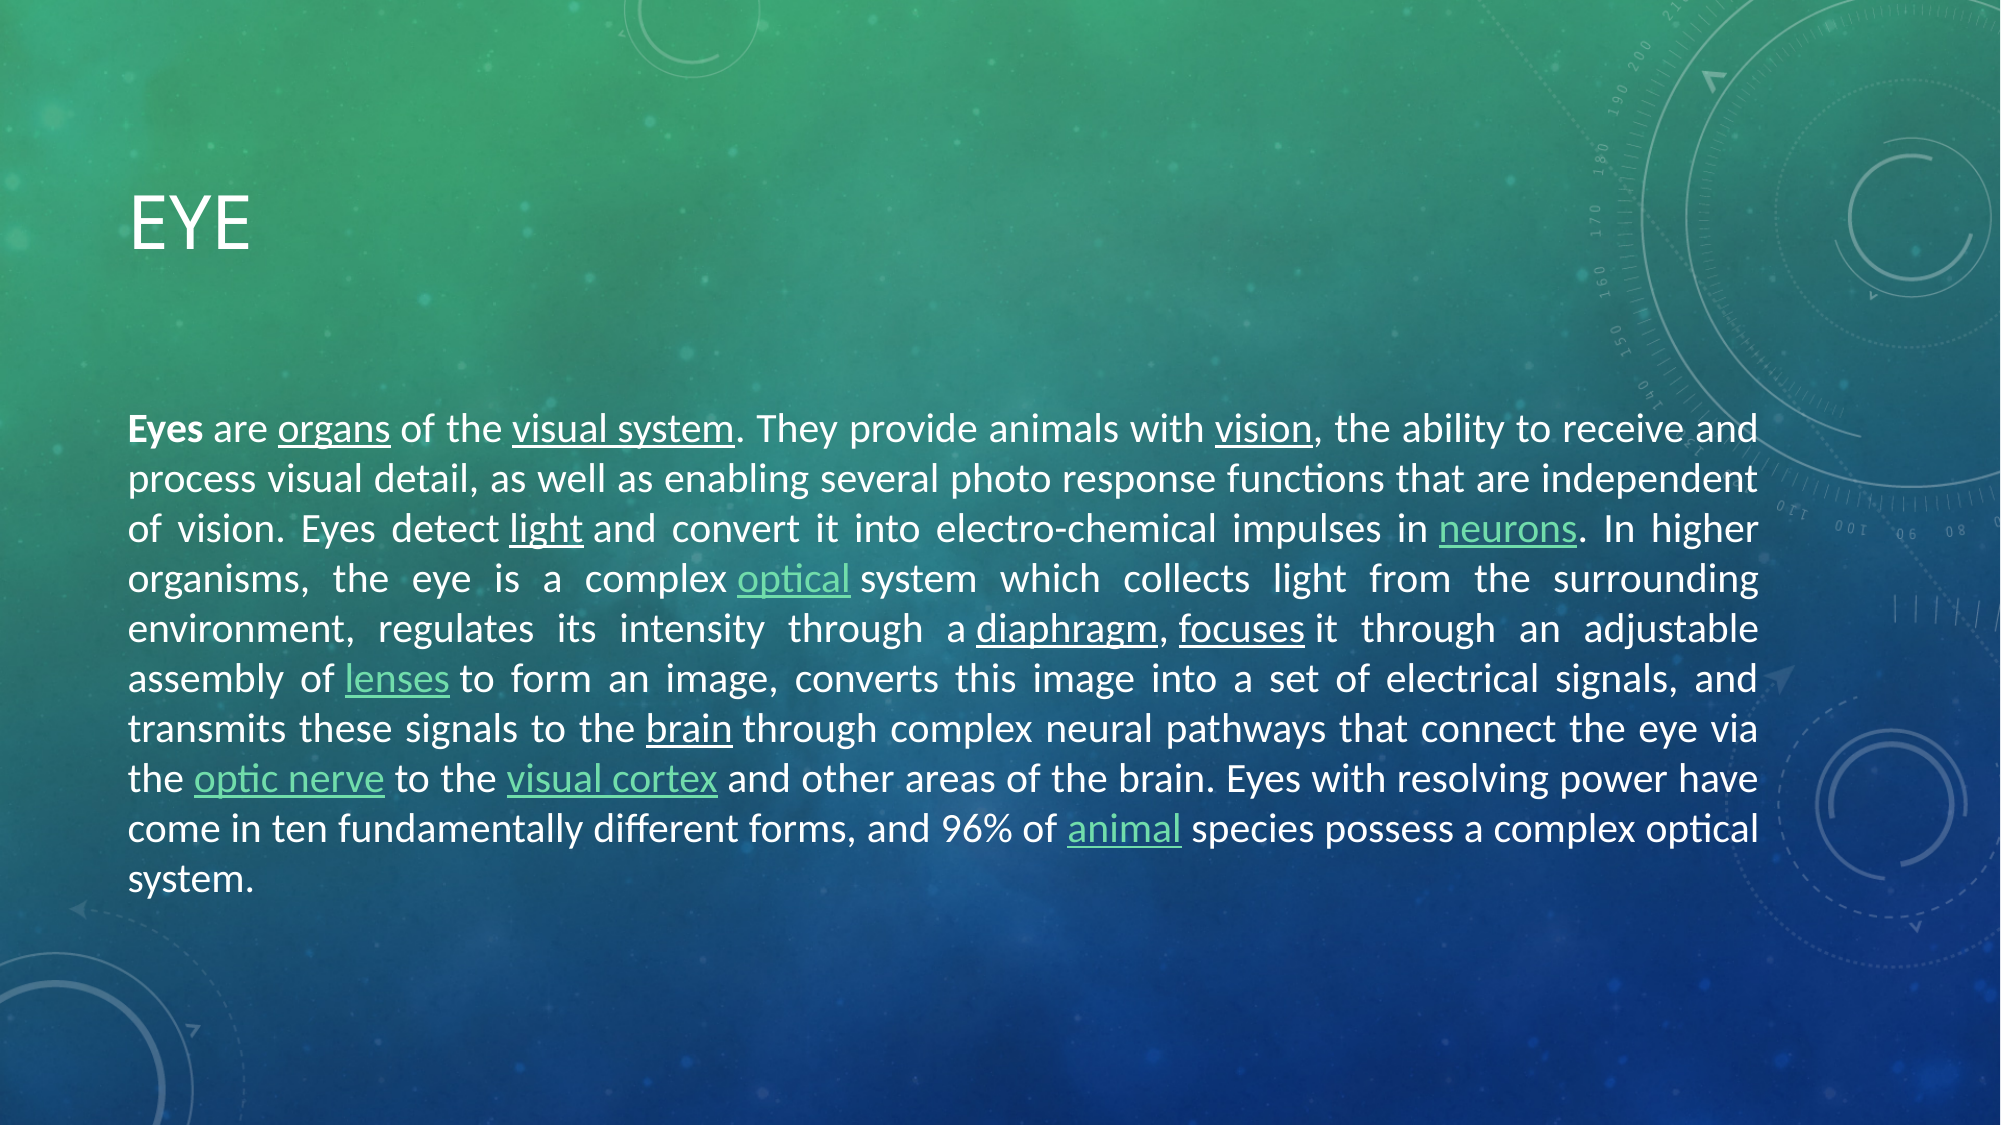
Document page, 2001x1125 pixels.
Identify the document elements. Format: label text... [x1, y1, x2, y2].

title EYE [112, 99, 1775, 339]
list Eyes are organs of the visual system. They provide animals with vision, the ability to receive and process visual detail, as well as enabling several photo response functions that are independent of vision. Eyes detect light and convert it into electro-chemical impulses in neurons. In higher organisms, the eye is a complex optical system which collects light from the surrounding environment, regulates its intensity through a diaphragm, focuses it through an adjustable assembly of lenses to form an image, converts this image into a set of electrical signals, and transmits these signals to the brain through complex neural pathways that connect the eye via the optic nerve to the visual cortex and other areas of the brain. Eyes with resolving power have come in ten fundamentally different forms, and 96% of animal species possess a complex optical system. [112, 351, 1775, 950]
picture [0, 0, 2001, 1125]
